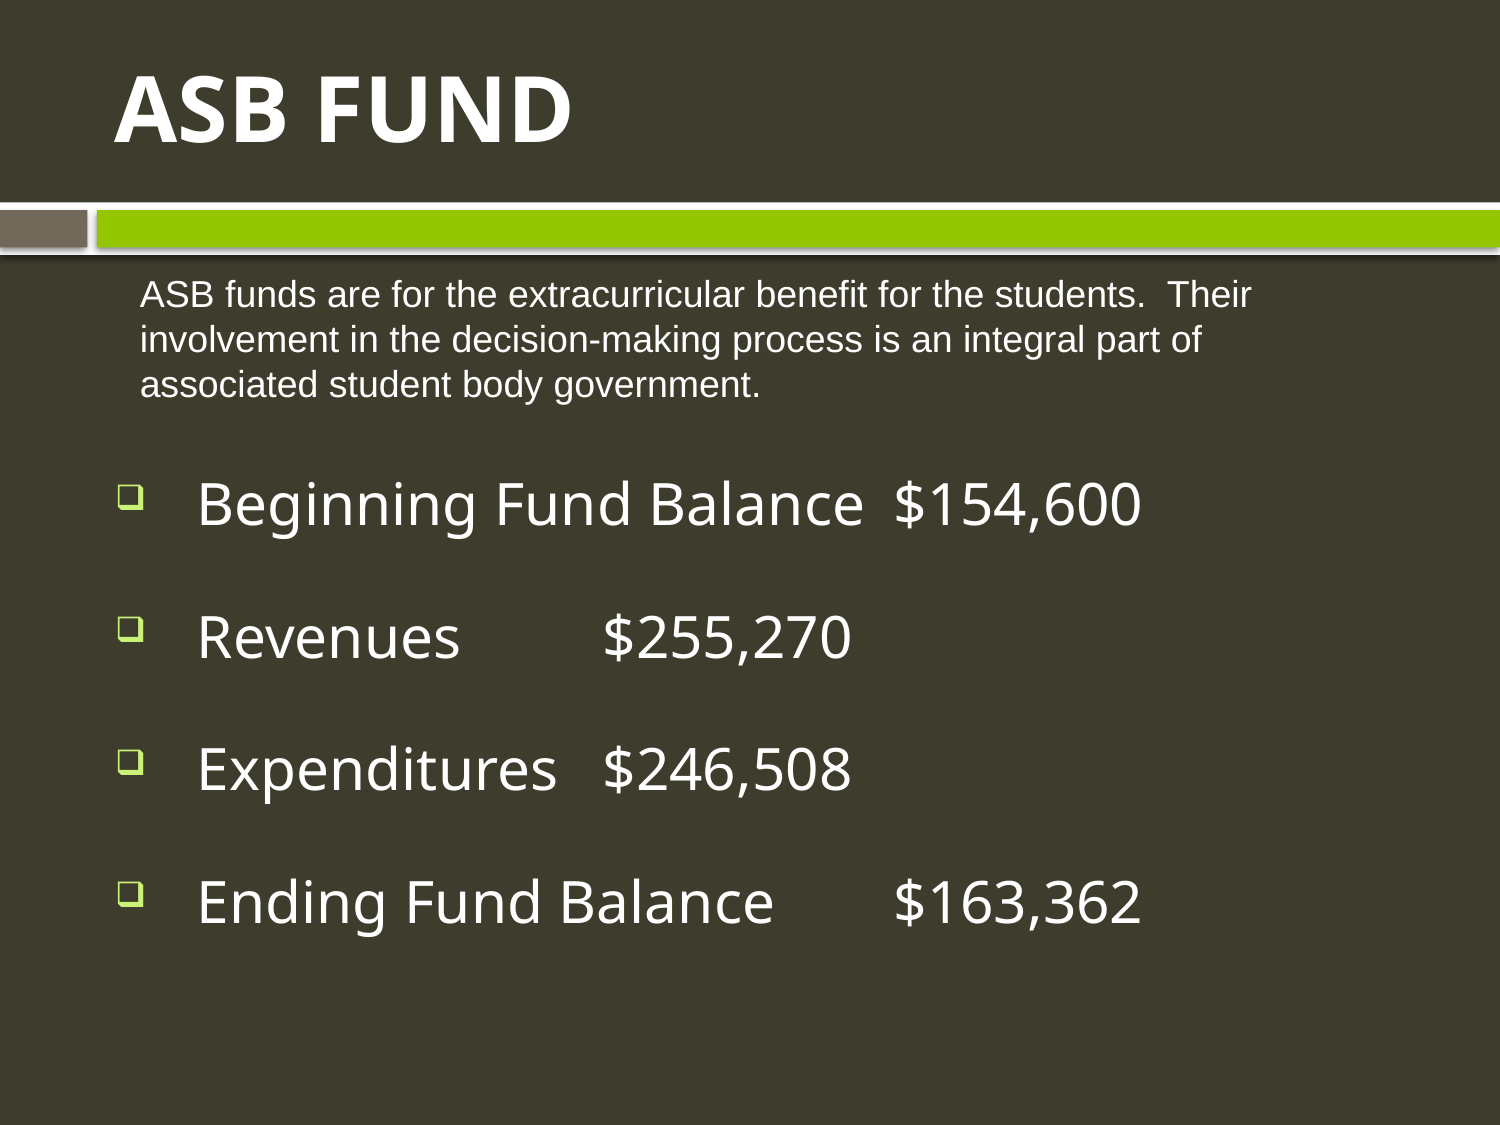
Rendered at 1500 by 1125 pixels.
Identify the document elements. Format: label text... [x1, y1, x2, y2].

title ASB FUND [99, 24, 1438, 188]
list Beginning Fund Balance $154,600 Revenues $255,270 Expenditures $246,508 Ending Fund Balance $163,362 [100, 375, 1375, 1000]
text_box ASB funds are for the extracurricular benefit for the students. Their involvement in the decision-making process is an integral part of associated student body government. [124, 262, 1388, 413]
